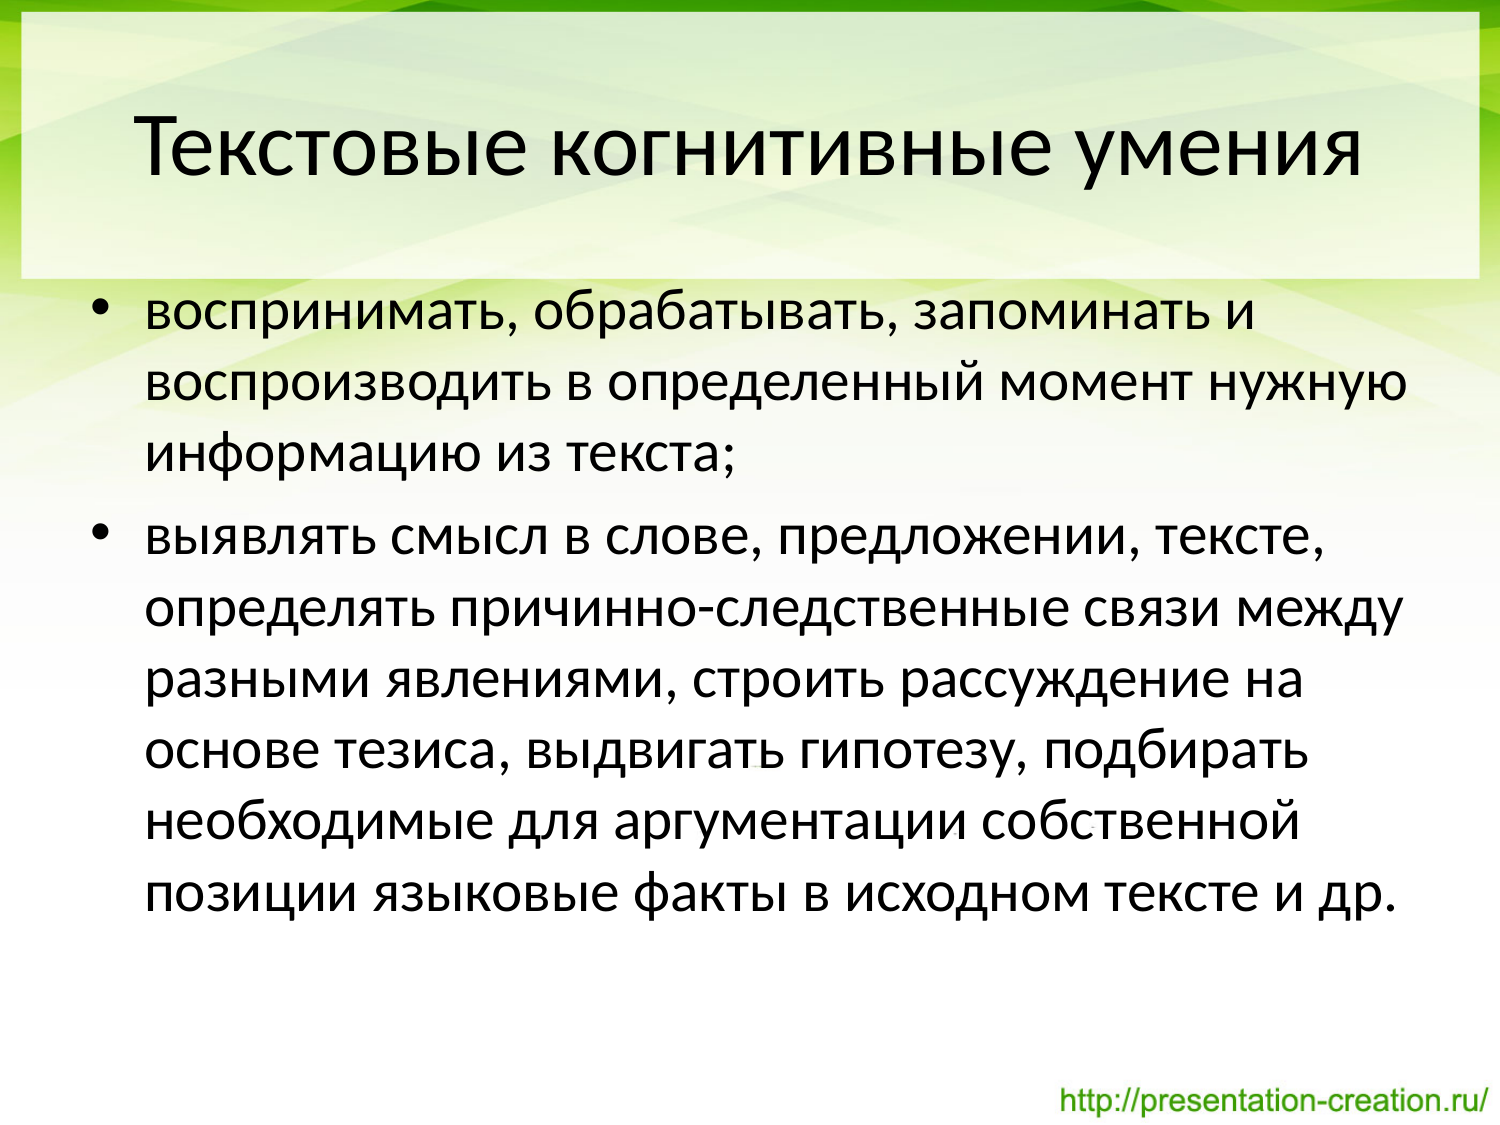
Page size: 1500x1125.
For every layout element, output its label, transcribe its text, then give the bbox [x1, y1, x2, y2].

picture [0, 0, 1500, 1125]
title Текстовые когнитивные умения [75, 45, 1425, 233]
list воспринимать, обрабатывать, запоминать и воспроизводить в определенный момент нужную информацию из текста; выявлять смысл в слове, предложении, тексте, определять причинно-следственные связи между разными явлениями, строить рассуждение на основе тезиса, выдвигать гипотезу, подбирать необходимые для аргументации собственной позиции языковые факты в исходном тексте и др. [75, 262, 1425, 1005]
